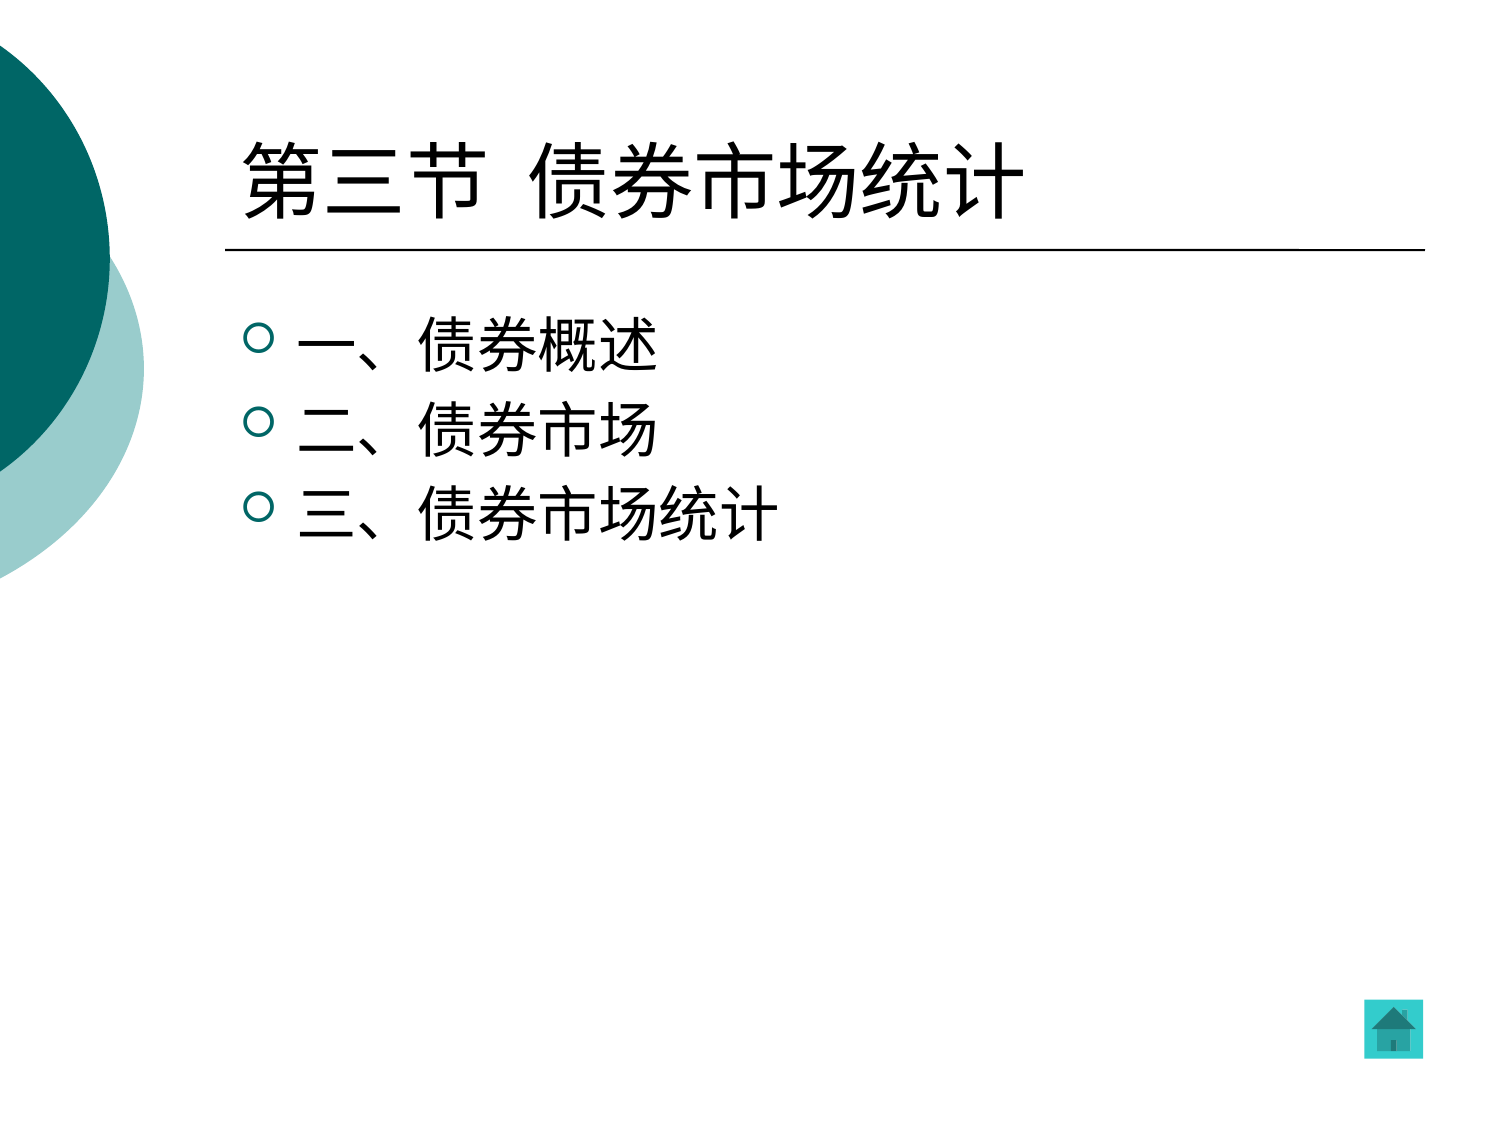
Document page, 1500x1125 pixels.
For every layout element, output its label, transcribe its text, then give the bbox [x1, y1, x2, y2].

list 一、债券概述 二、债券市场 三、债券市场统计 [224, 299, 1425, 975]
text_box [1364, 999, 1424, 1059]
title 第三节 债券市场统计 [224, 49, 1425, 238]
